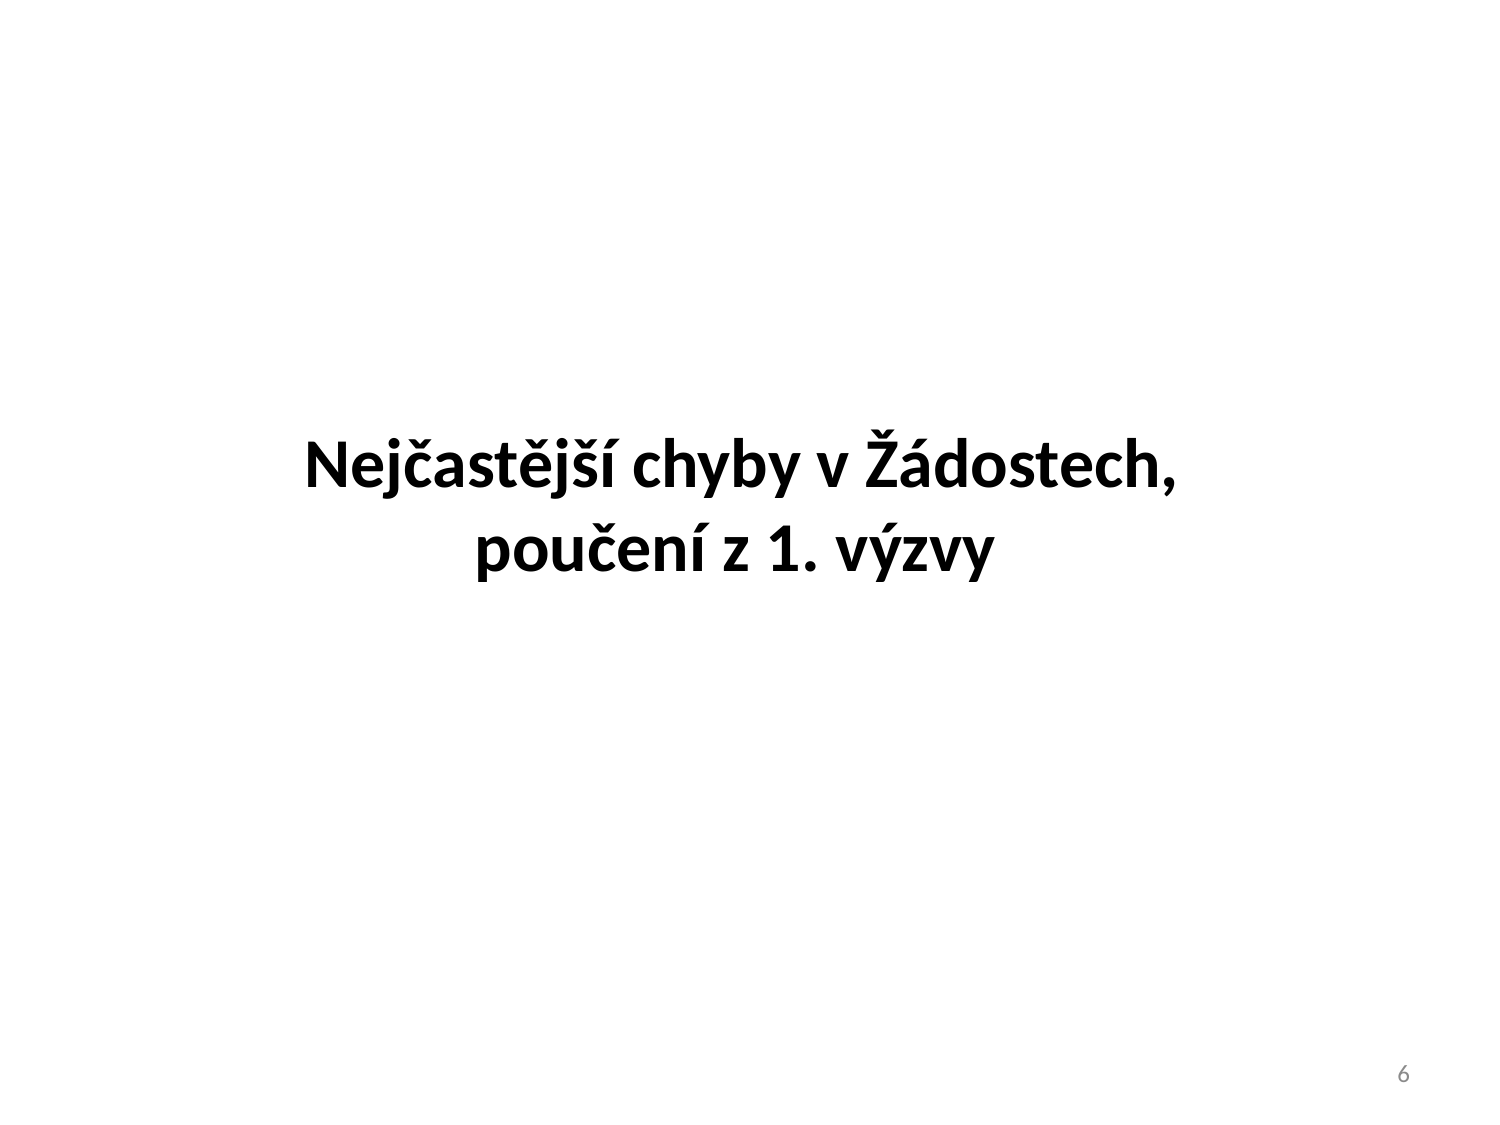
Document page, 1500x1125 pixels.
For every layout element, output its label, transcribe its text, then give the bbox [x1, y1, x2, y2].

slide_number 6 [1074, 1042, 1425, 1103]
text_box Nejčastější chyby v Žádostech, poučení z 1. výzvy [0, 408, 1500, 594]
